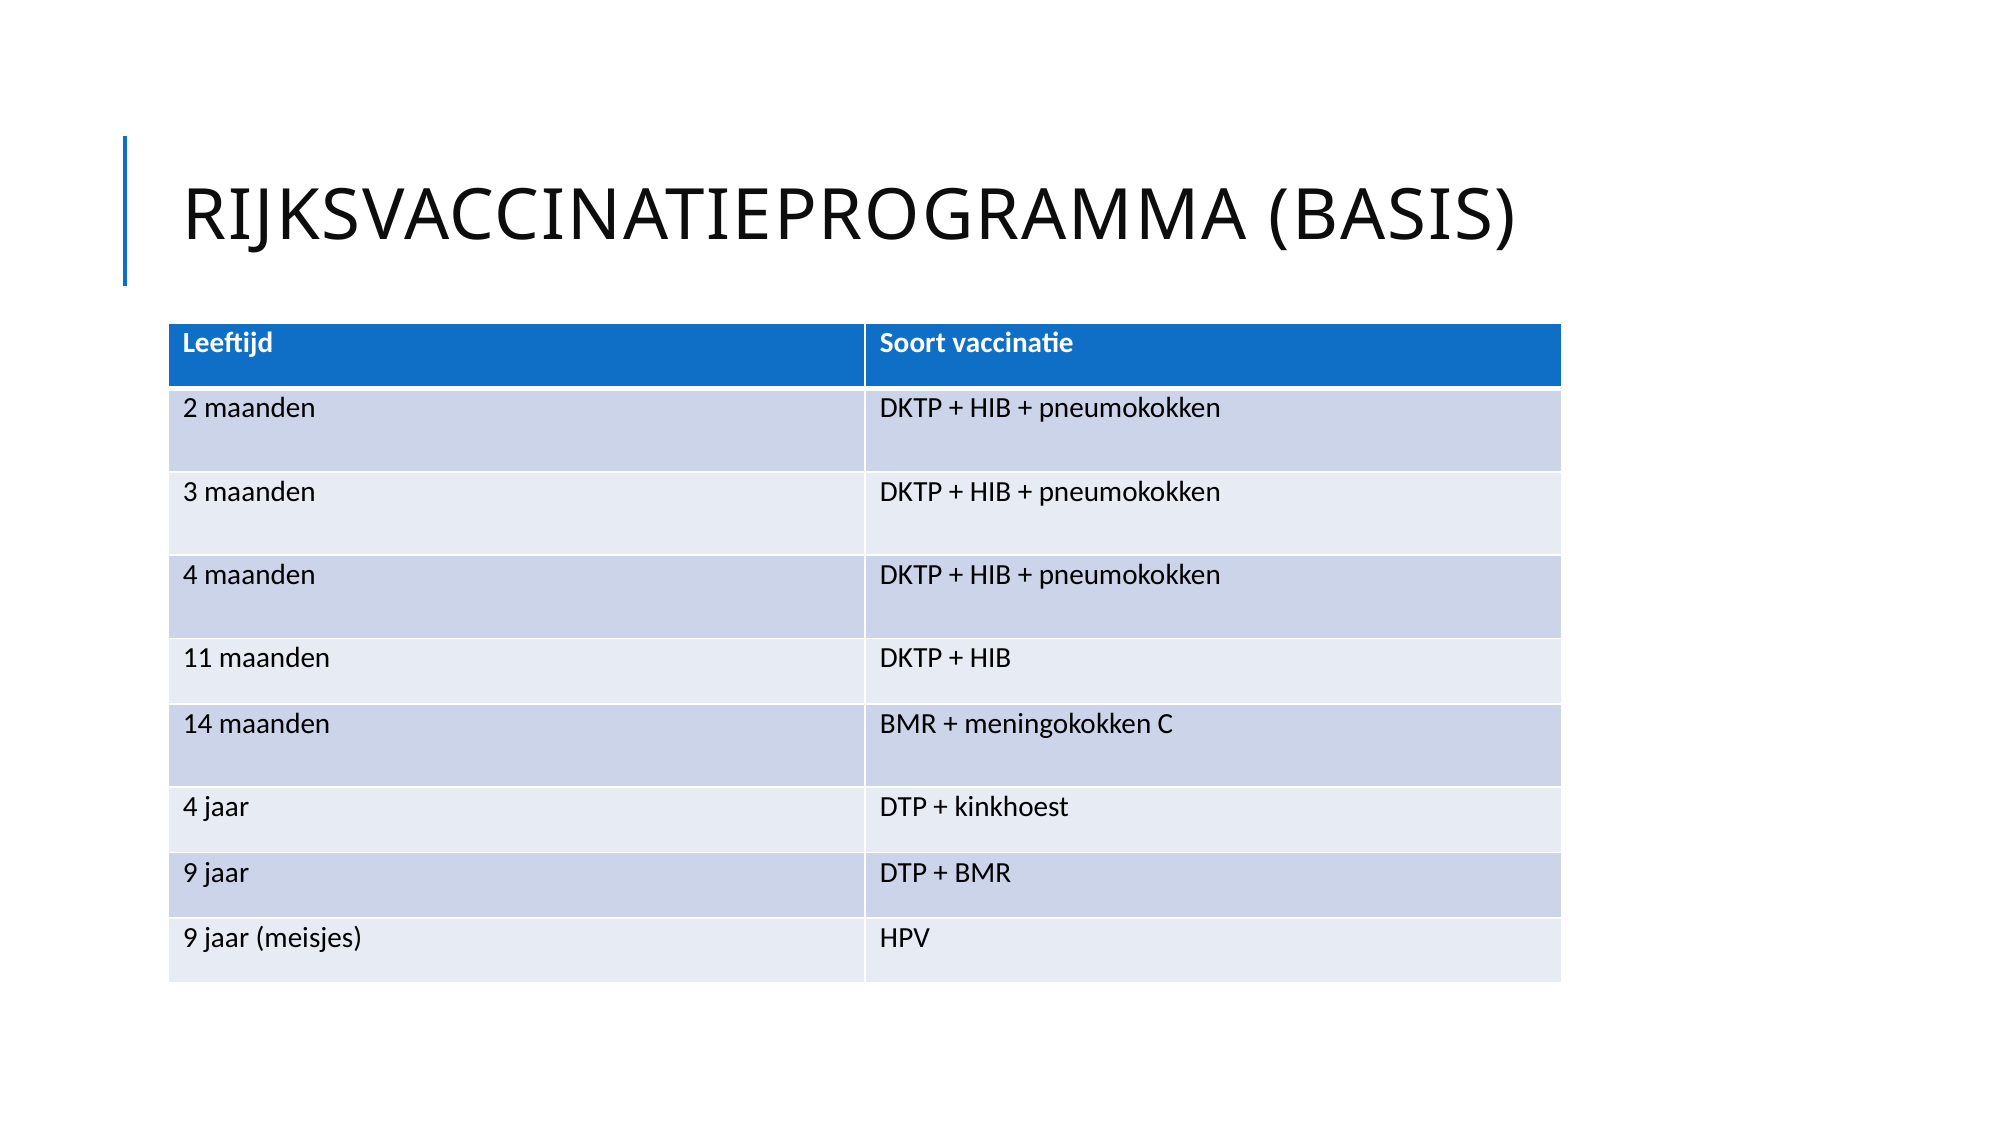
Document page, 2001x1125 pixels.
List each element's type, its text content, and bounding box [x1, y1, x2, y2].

table_cell DKTP + HIB [866, 639, 1561, 703]
table_header Leeftijd [169, 324, 864, 386]
table_cell HPV [866, 919, 1561, 982]
table_cell DKTP + HIB + pneumokokken [866, 473, 1561, 554]
table_cell 4 maanden [169, 556, 864, 638]
title Rijksvaccinatieprogramma (basis) [168, 96, 1763, 342]
table_cell DTP + kinkhoest [866, 788, 1561, 852]
table_cell 11 maanden [169, 639, 864, 703]
table_header Soort vaccinatie [866, 324, 1561, 386]
table_cell 9 jaar [169, 853, 864, 917]
table_cell 2 maanden [169, 391, 864, 471]
table_cell 14 maanden [169, 705, 864, 786]
table_cell DKTP + HIB + pneumokokken [866, 391, 1561, 471]
table_cell DTP + BMR [866, 853, 1561, 917]
table_cell 3 maanden [169, 473, 864, 554]
table_cell 4 jaar [169, 788, 864, 852]
table_cell 9 jaar (meisjes) [169, 919, 864, 982]
table_cell BMR + meningokokken C [866, 705, 1561, 786]
table_cell DKTP + HIB + pneumokokken [866, 556, 1561, 638]
